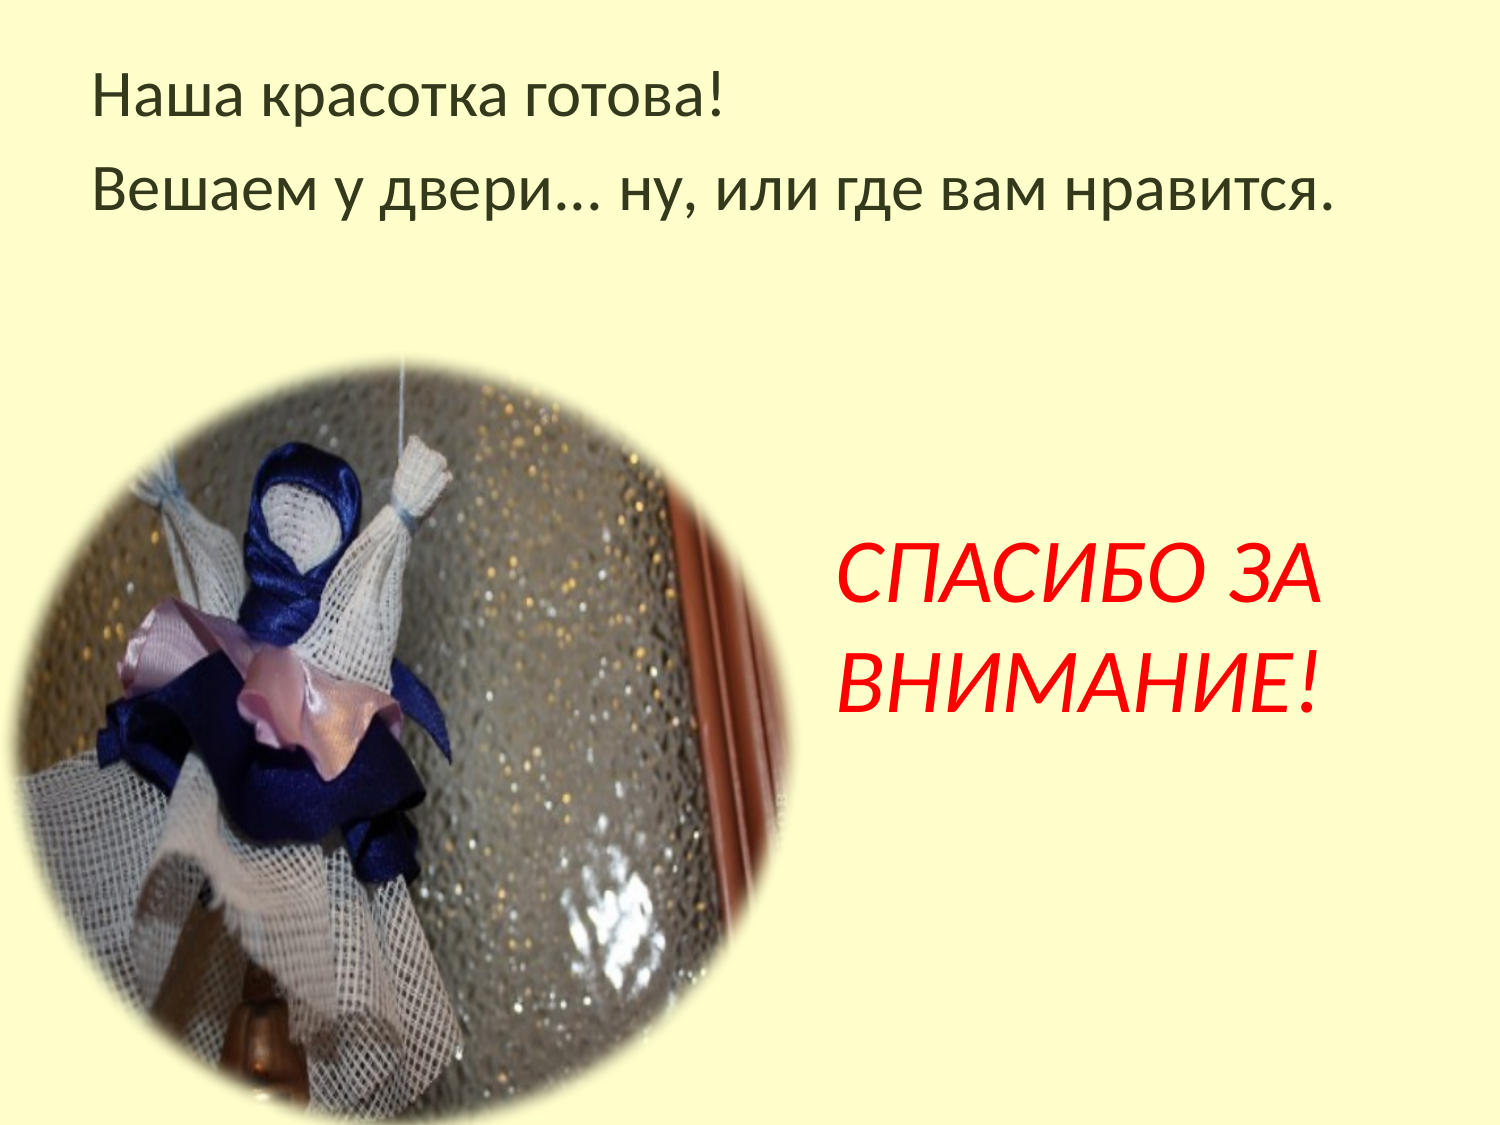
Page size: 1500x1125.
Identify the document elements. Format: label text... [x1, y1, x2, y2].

list Наша красотка готова! Вешаем у двери... ну, или где вам нравится. [76, 42, 1427, 786]
text_box СПАСИБО ЗА ВНИМАНИЕ! [820, 503, 1424, 739]
picture [0, 349, 804, 1125]
